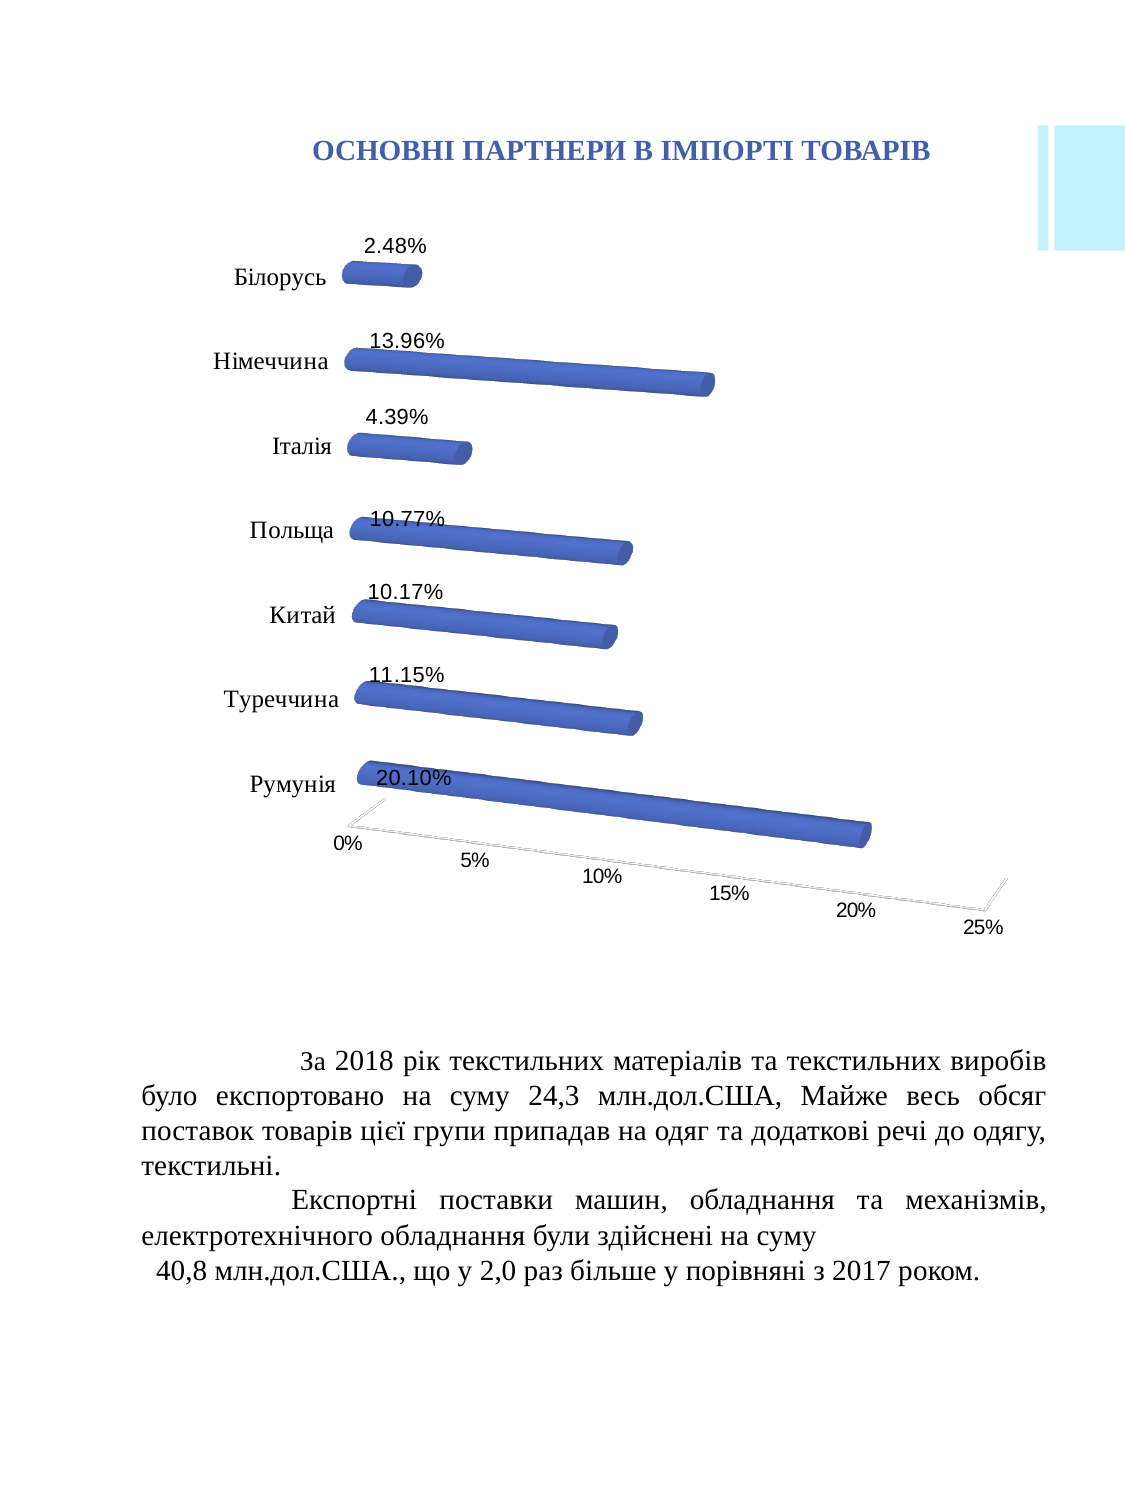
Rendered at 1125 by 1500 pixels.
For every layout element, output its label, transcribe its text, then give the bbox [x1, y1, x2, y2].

text_box За 2018 рік текстильних матеріалів та текстильних виробів було експортовано на суму 24,3 млн.дол.США, Майже весь обсяг поставок товарів цієї групи припадав на одяг та додаткові речі до одягу, текстильні. Експортні поставки машин, обладнання та механізмів, електротехнічного обладнання були здійснені на суму 40,8 млн.дол.США., що у 2,0 раз більше у порівняні з 2017 роком. [126, 1046, 1063, 1314]
text_box ОСНОВНІ ПАРТНЕРИ В ІМПОРТІ ТОВАРІВ [231, 123, 1012, 189]
chart [30, 206, 1125, 1034]
